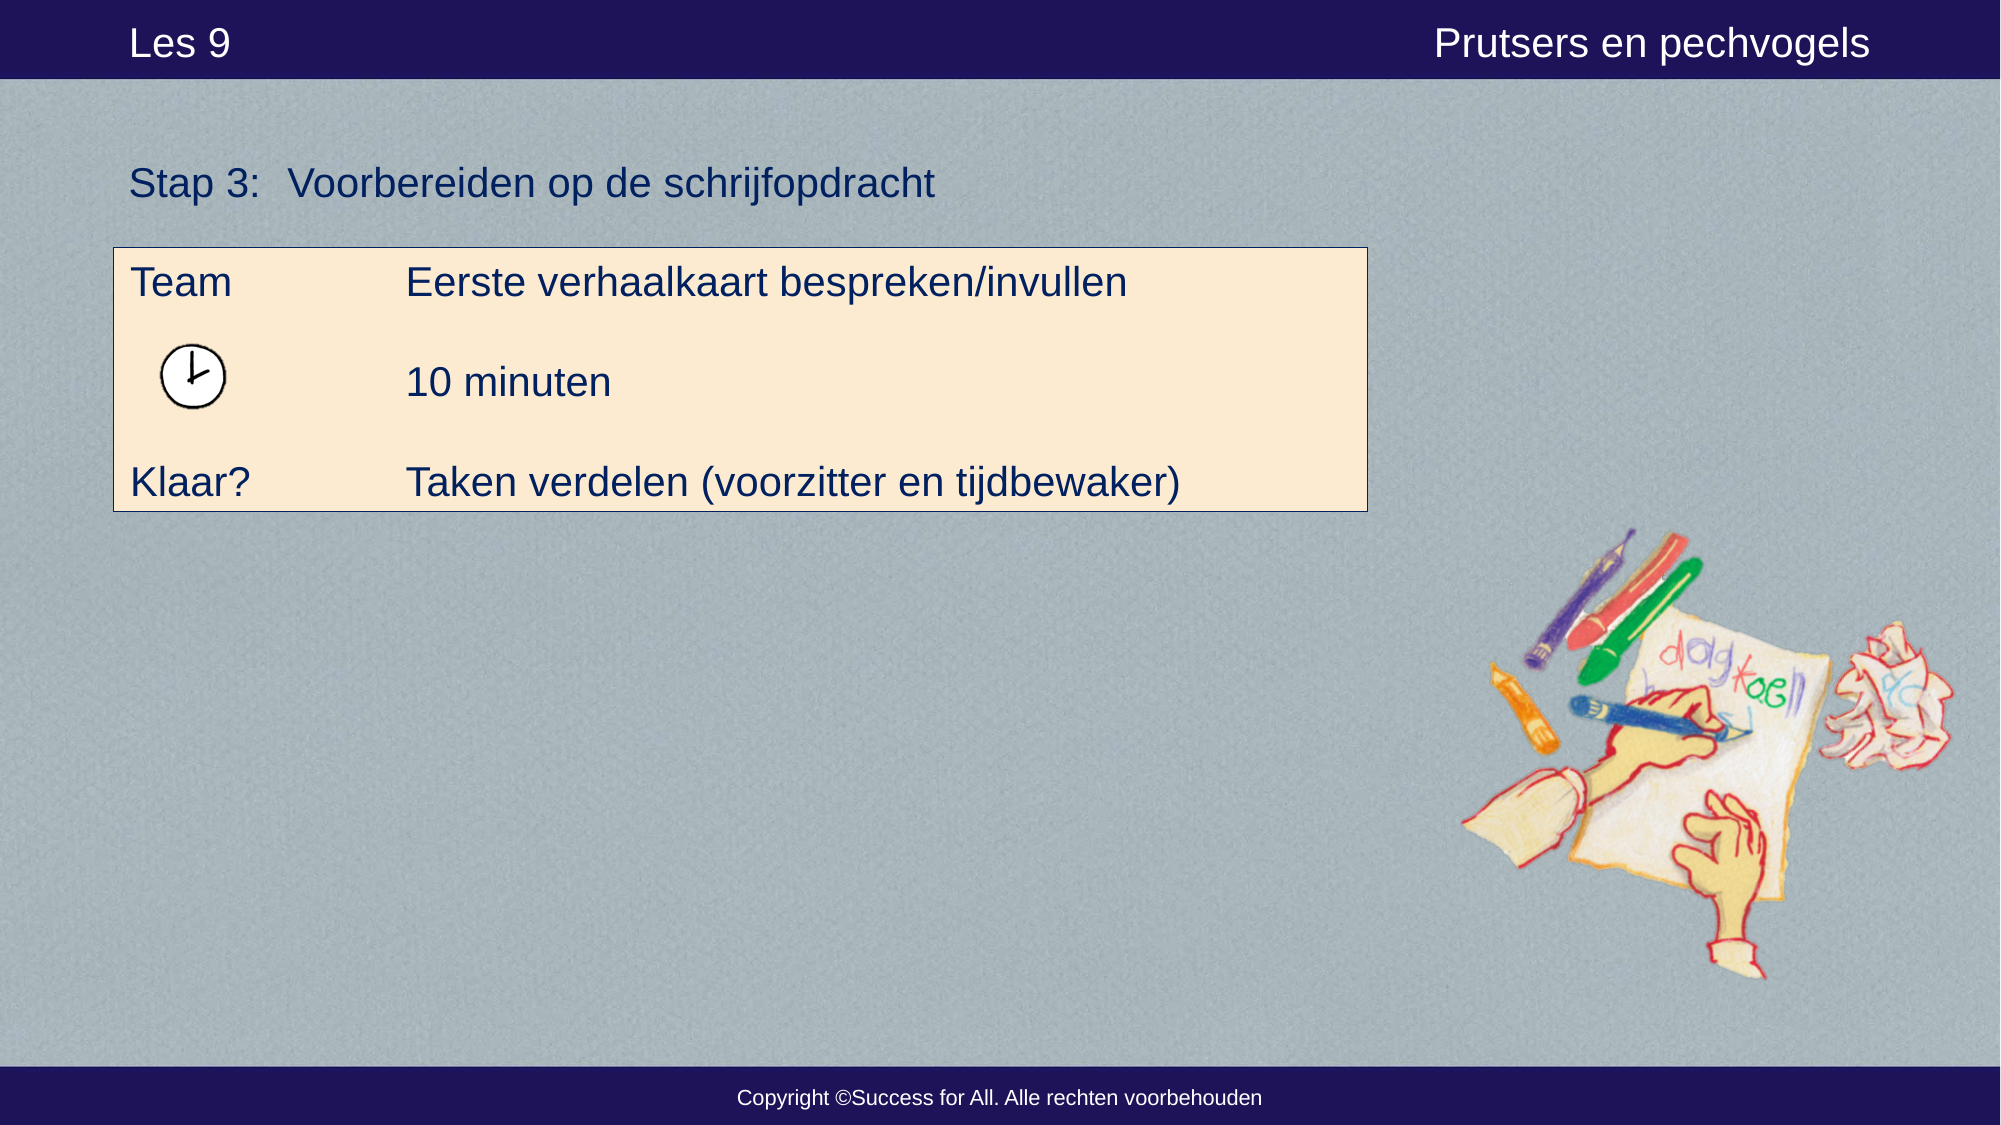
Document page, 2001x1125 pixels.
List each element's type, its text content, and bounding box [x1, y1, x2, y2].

text_box Prutsers en pechvogels [999, 8, 1886, 73]
text_box Team Eerste verhaalkaart bespreken/invullen 10 minuten Klaar? Taken verdelen (voorzitter en tijdbewaker) [113, 247, 1368, 512]
text_box Les 9 [114, 8, 354, 73]
text_box Stap 3: Voorbereiden op de schrijfopdracht [113, 148, 1301, 214]
text_box Copyright ©Success for All. Alle rechten voorbehouden [0, 1076, 2000, 1125]
picture [0, 0, 2001, 1125]
